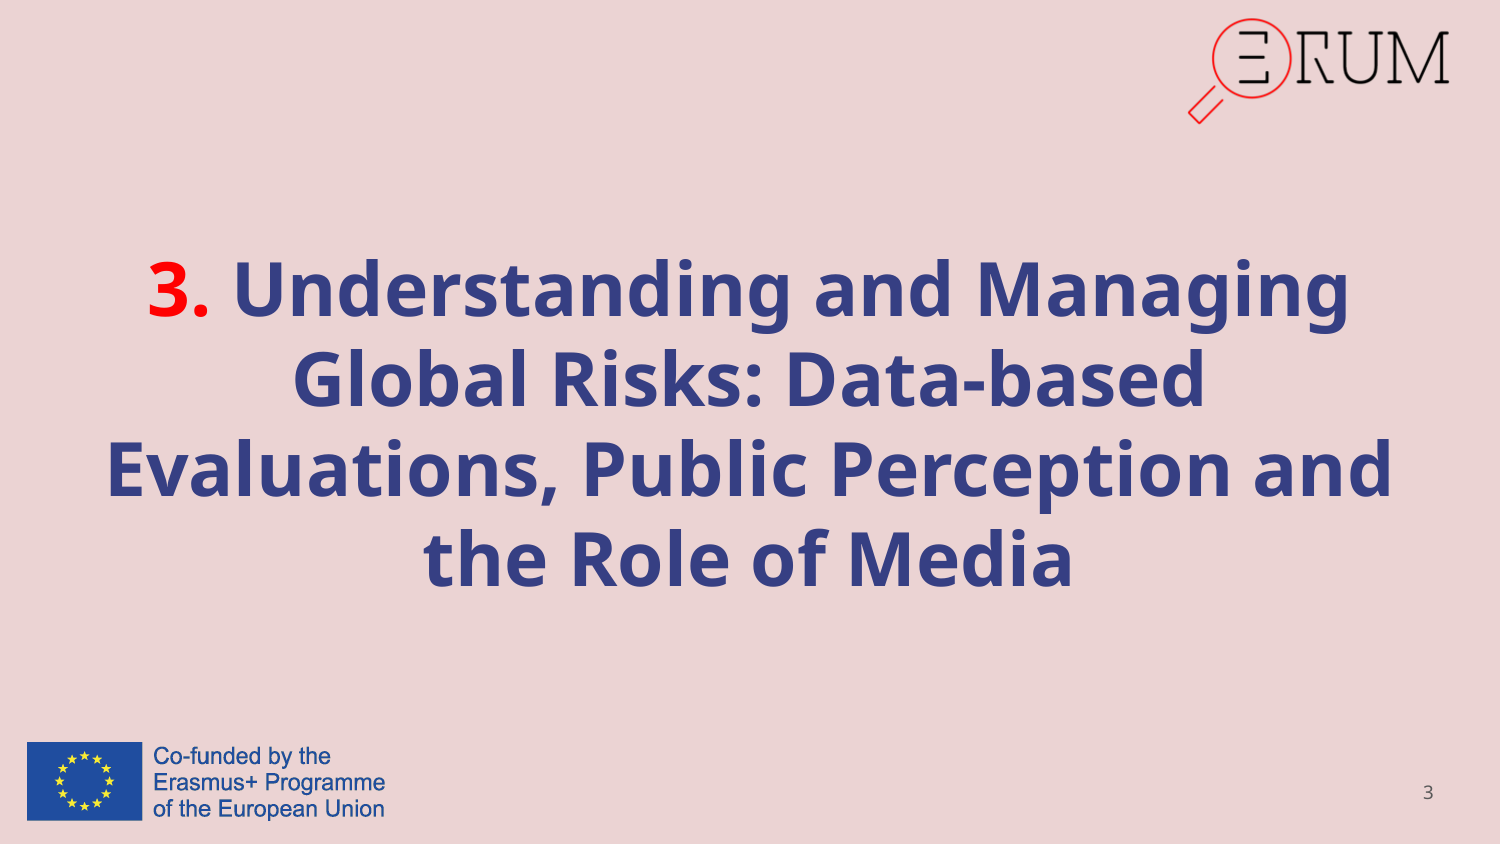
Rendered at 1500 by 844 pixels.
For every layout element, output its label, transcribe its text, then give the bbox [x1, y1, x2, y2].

picture [1136, 0, 1500, 137]
title 3. Understanding and Managing Global Risks: Data-based Evaluations, Public Perception and the Role of Media [51, 352, 1449, 491]
picture [27, 742, 385, 821]
slide_number 3 [1358, 761, 1449, 826]
